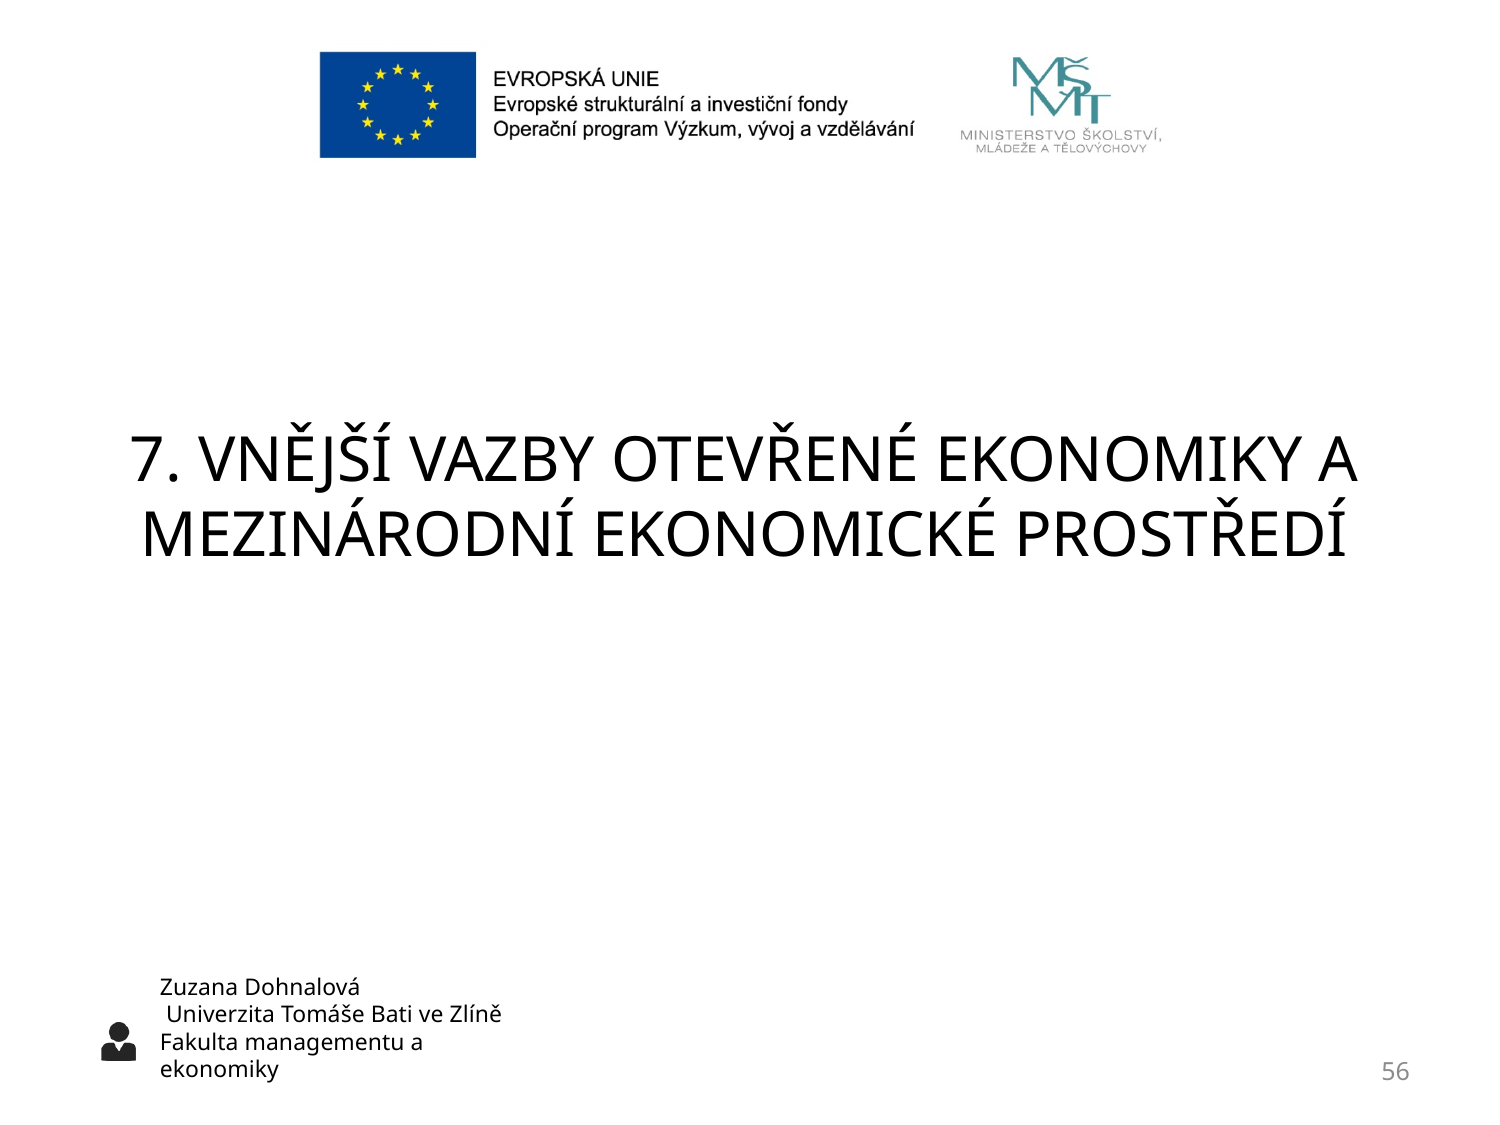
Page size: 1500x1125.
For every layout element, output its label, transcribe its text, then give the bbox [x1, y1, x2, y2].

title 7. VNĚJŠÍ VAZBY OTEVŘENÉ EKONOMIKY A MEZINÁRODNÍ EKONOMICKÉ PROSTŘEDÍ [112, 373, 1376, 615]
slide_number 56 [1074, 1042, 1425, 1103]
footer Zuzana Dohnalová Univerzita Tomáše Bati ve Zlíně Fakulta managementu a ekonomiky [145, 999, 526, 1083]
picture [101, 1021, 136, 1062]
picture [267, 0, 1213, 210]
